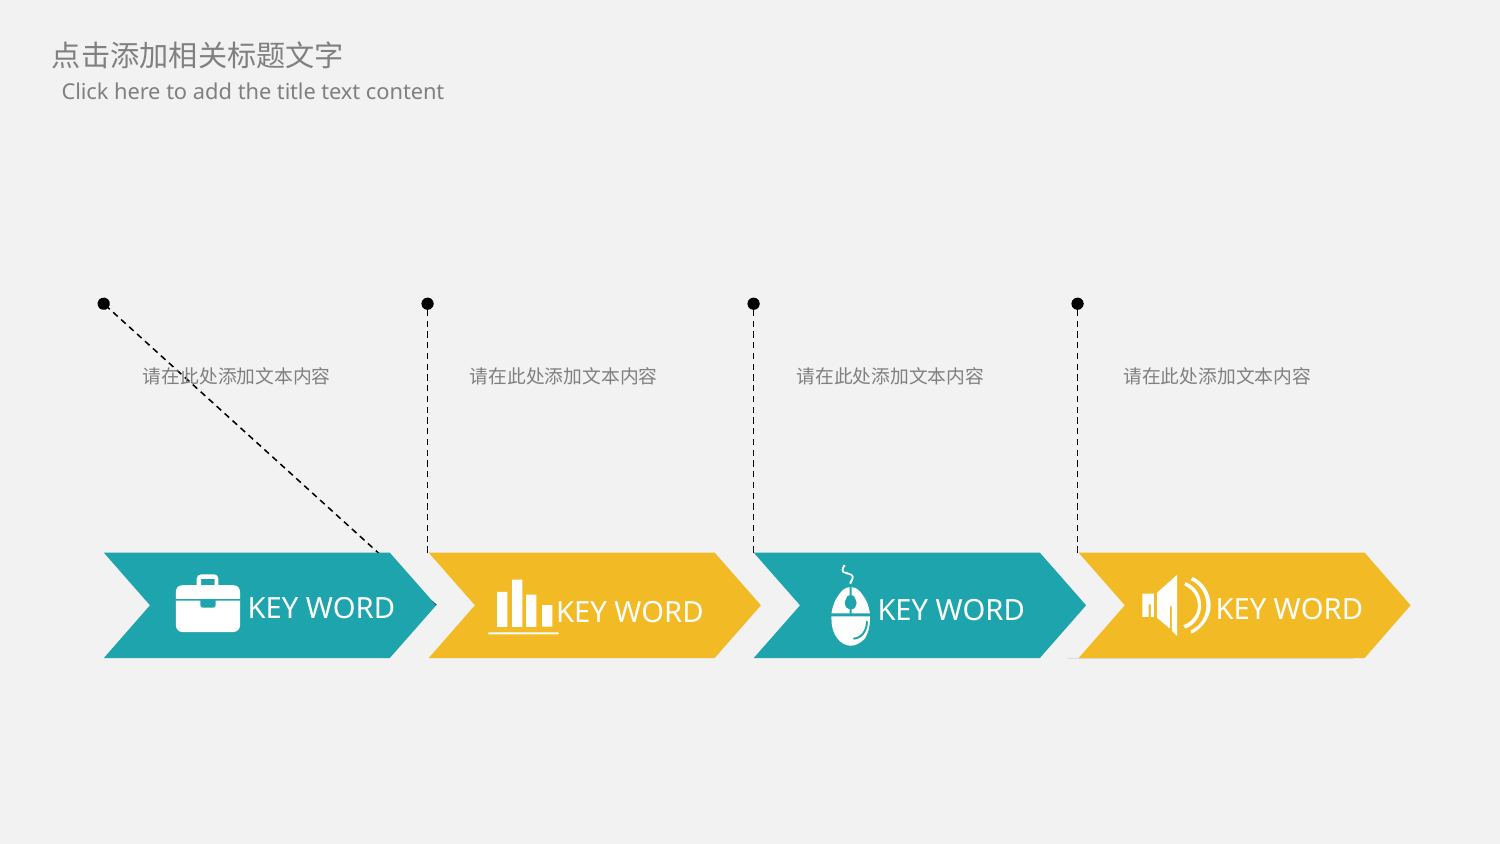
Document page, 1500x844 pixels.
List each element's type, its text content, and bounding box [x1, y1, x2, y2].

text_box 请在此处添加文本内容 [781, 357, 1050, 395]
text_box 请在此处添加文本内容 [127, 357, 396, 395]
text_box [103, 552, 437, 659]
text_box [1088, 552, 1411, 659]
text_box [438, 552, 762, 659]
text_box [763, 552, 1087, 659]
text_box 请在此处添加文本内容 [1108, 357, 1376, 395]
text_box 请在此处添加文本内容 [454, 357, 723, 395]
